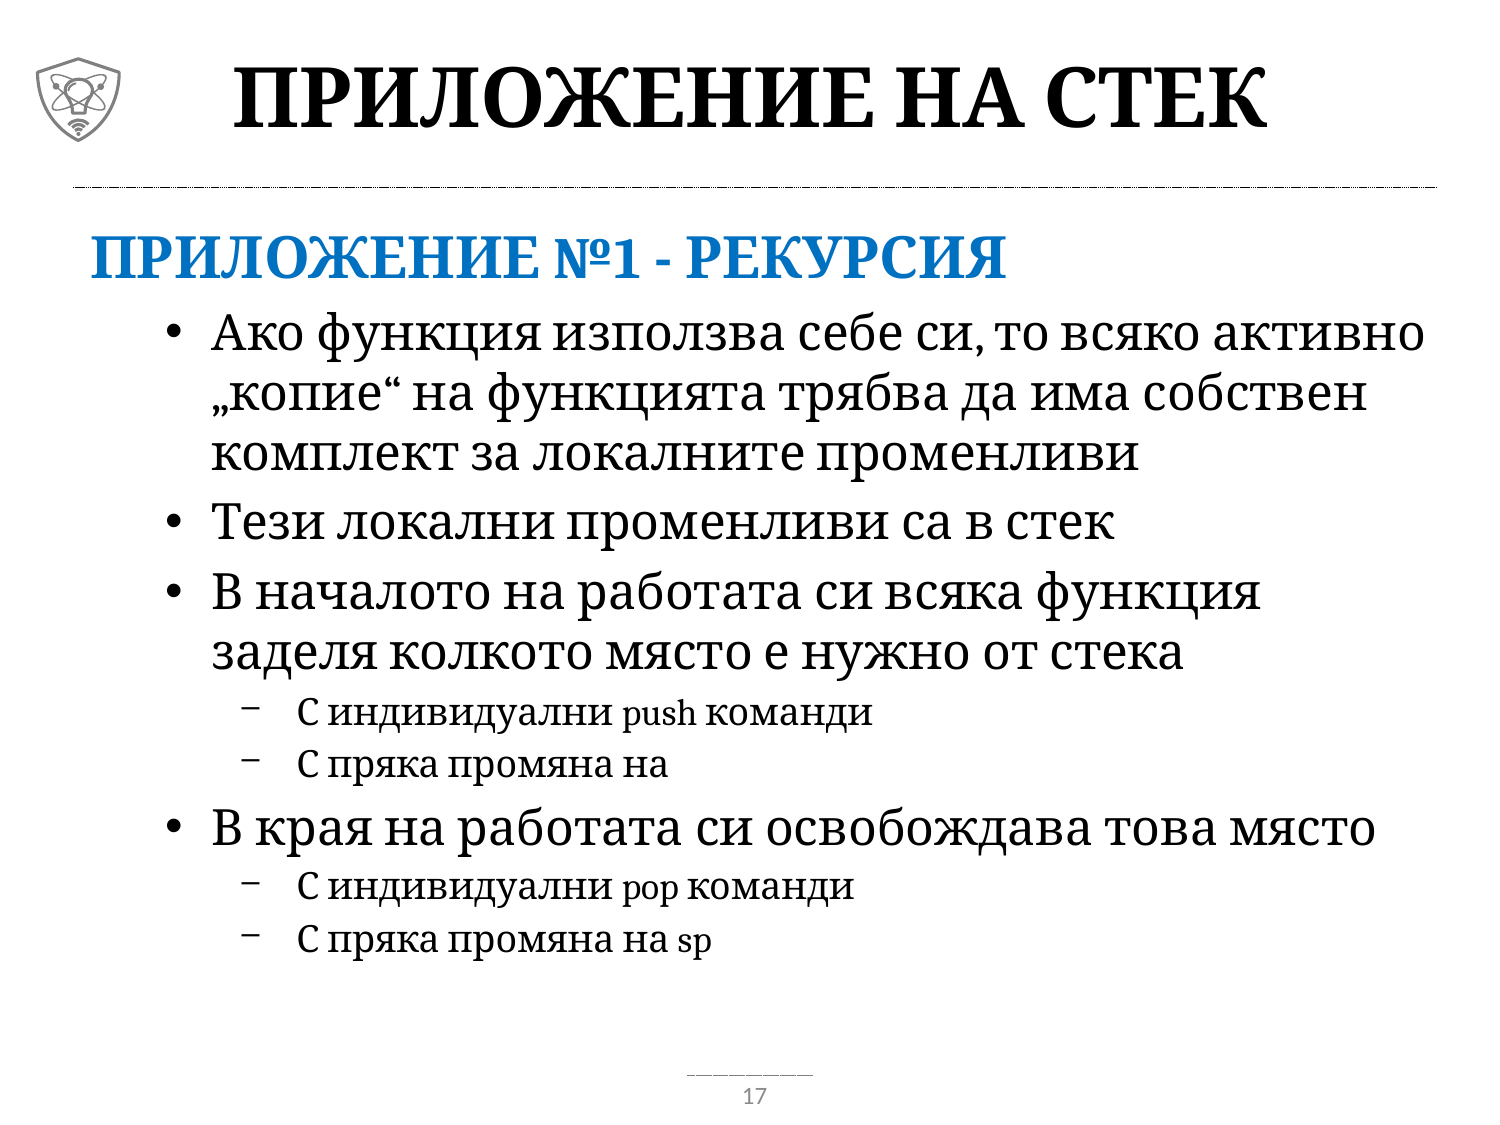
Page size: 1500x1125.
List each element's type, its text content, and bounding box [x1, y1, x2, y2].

slide_number 17 [579, 1065, 930, 1125]
title Приложение на стек [0, 0, 1500, 188]
